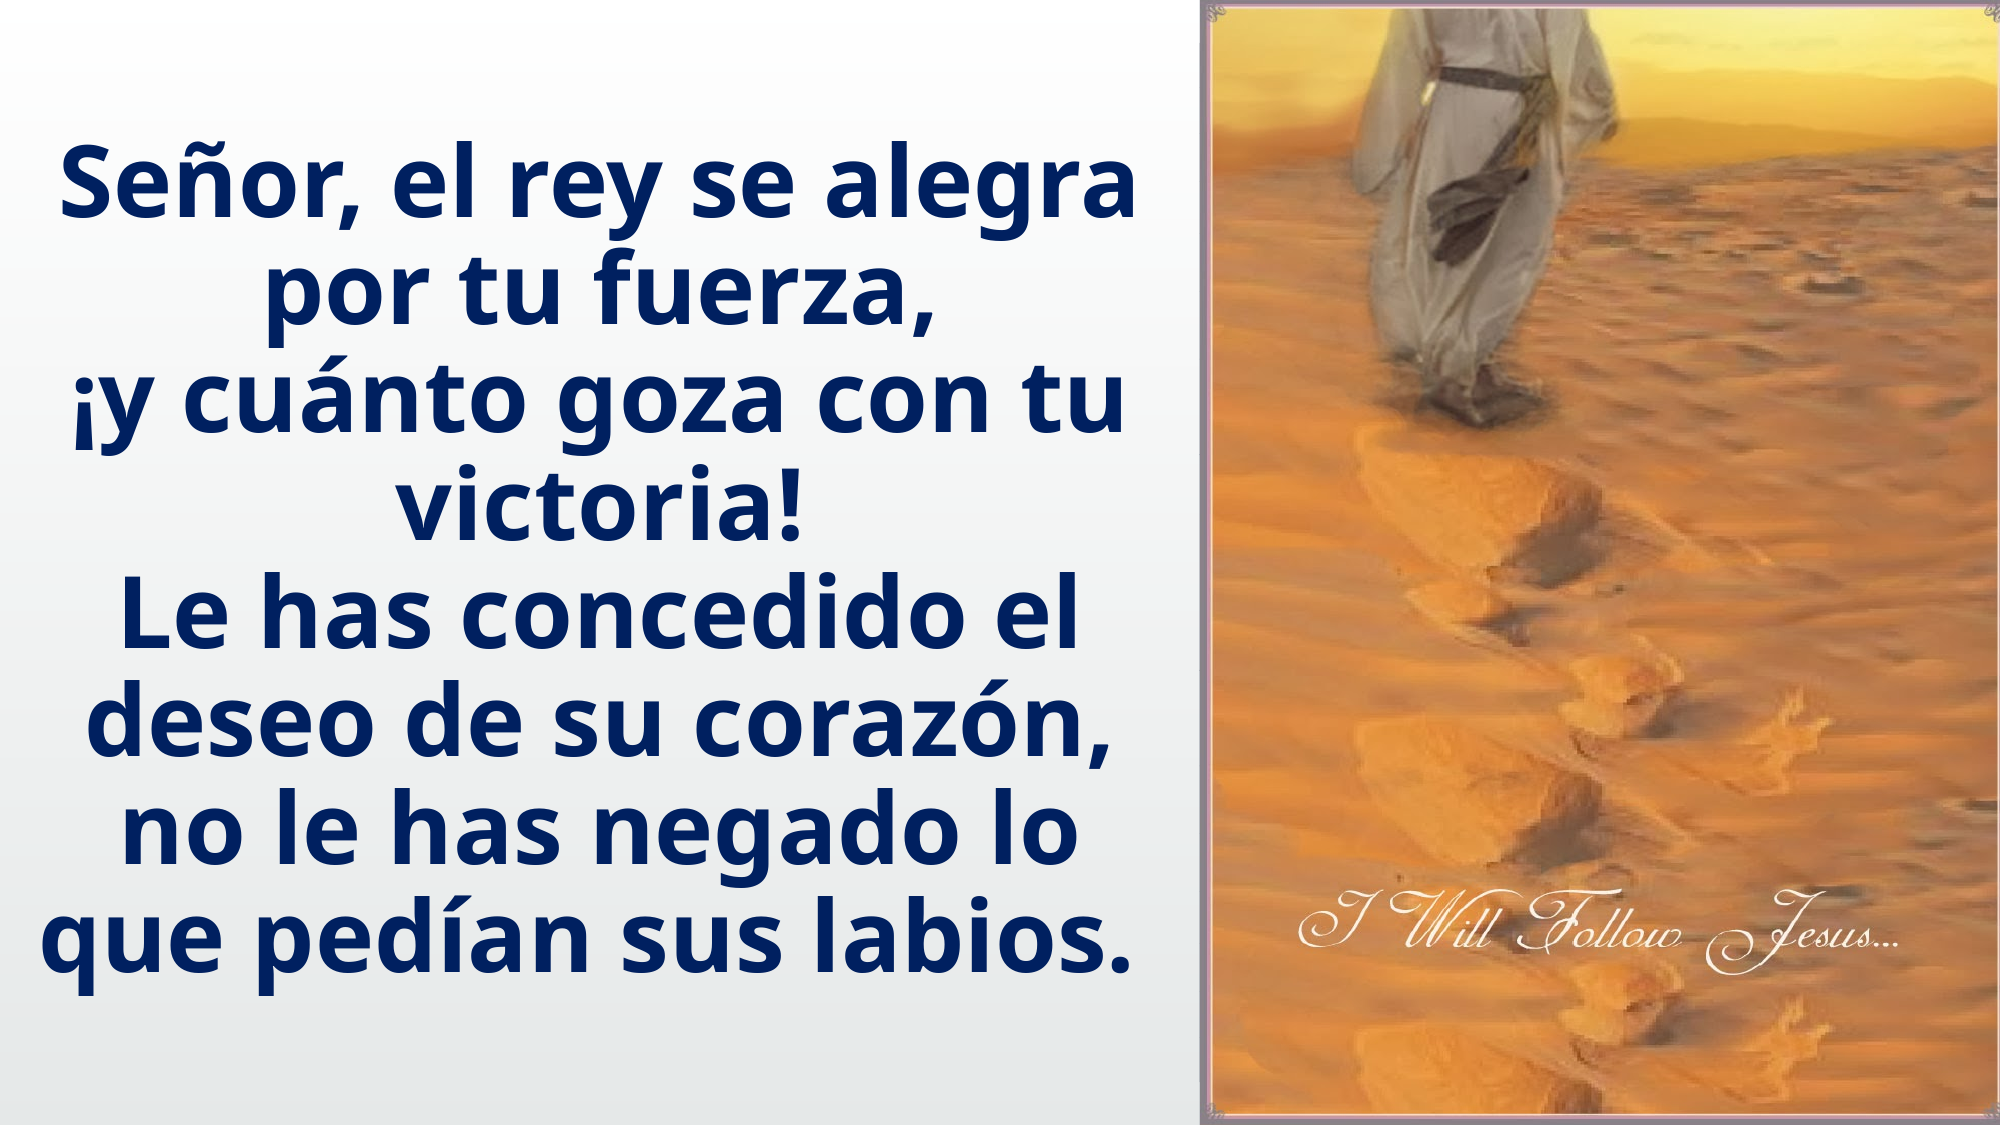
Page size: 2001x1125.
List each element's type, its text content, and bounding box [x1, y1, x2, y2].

picture [1200, 0, 2000, 1125]
title Señor, el rey se alegra por tu fuerza, ¡y cuánto goza con tu victoria! Le has concedido el deseo de su corazón, no le has negado lo que pedían sus labios. [0, 0, 1200, 1125]
